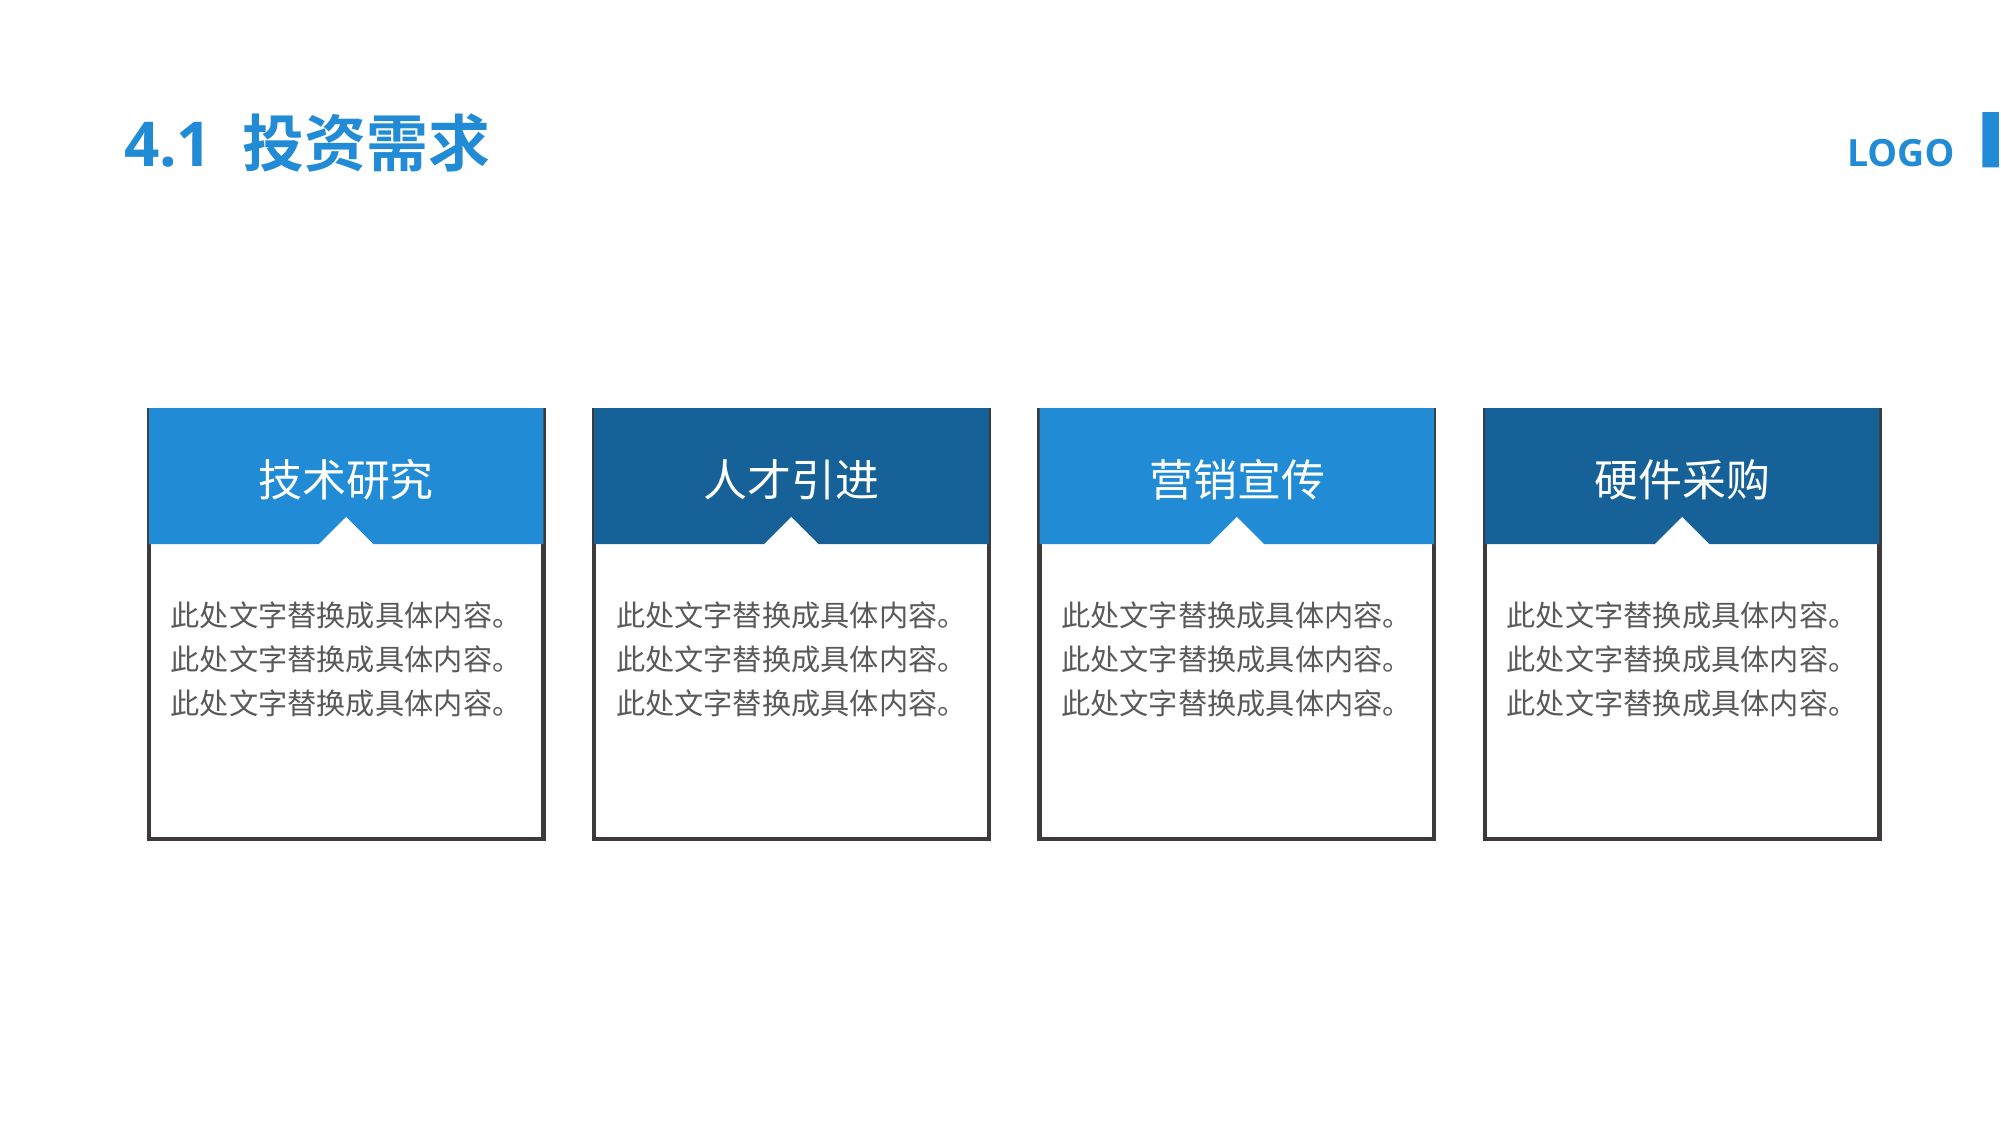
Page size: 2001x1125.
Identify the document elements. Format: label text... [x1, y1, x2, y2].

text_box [1037, 407, 1437, 842]
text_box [1482, 407, 1882, 842]
text_box 4.1 投资需求 [124, 99, 490, 186]
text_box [591, 407, 992, 842]
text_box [146, 407, 546, 842]
